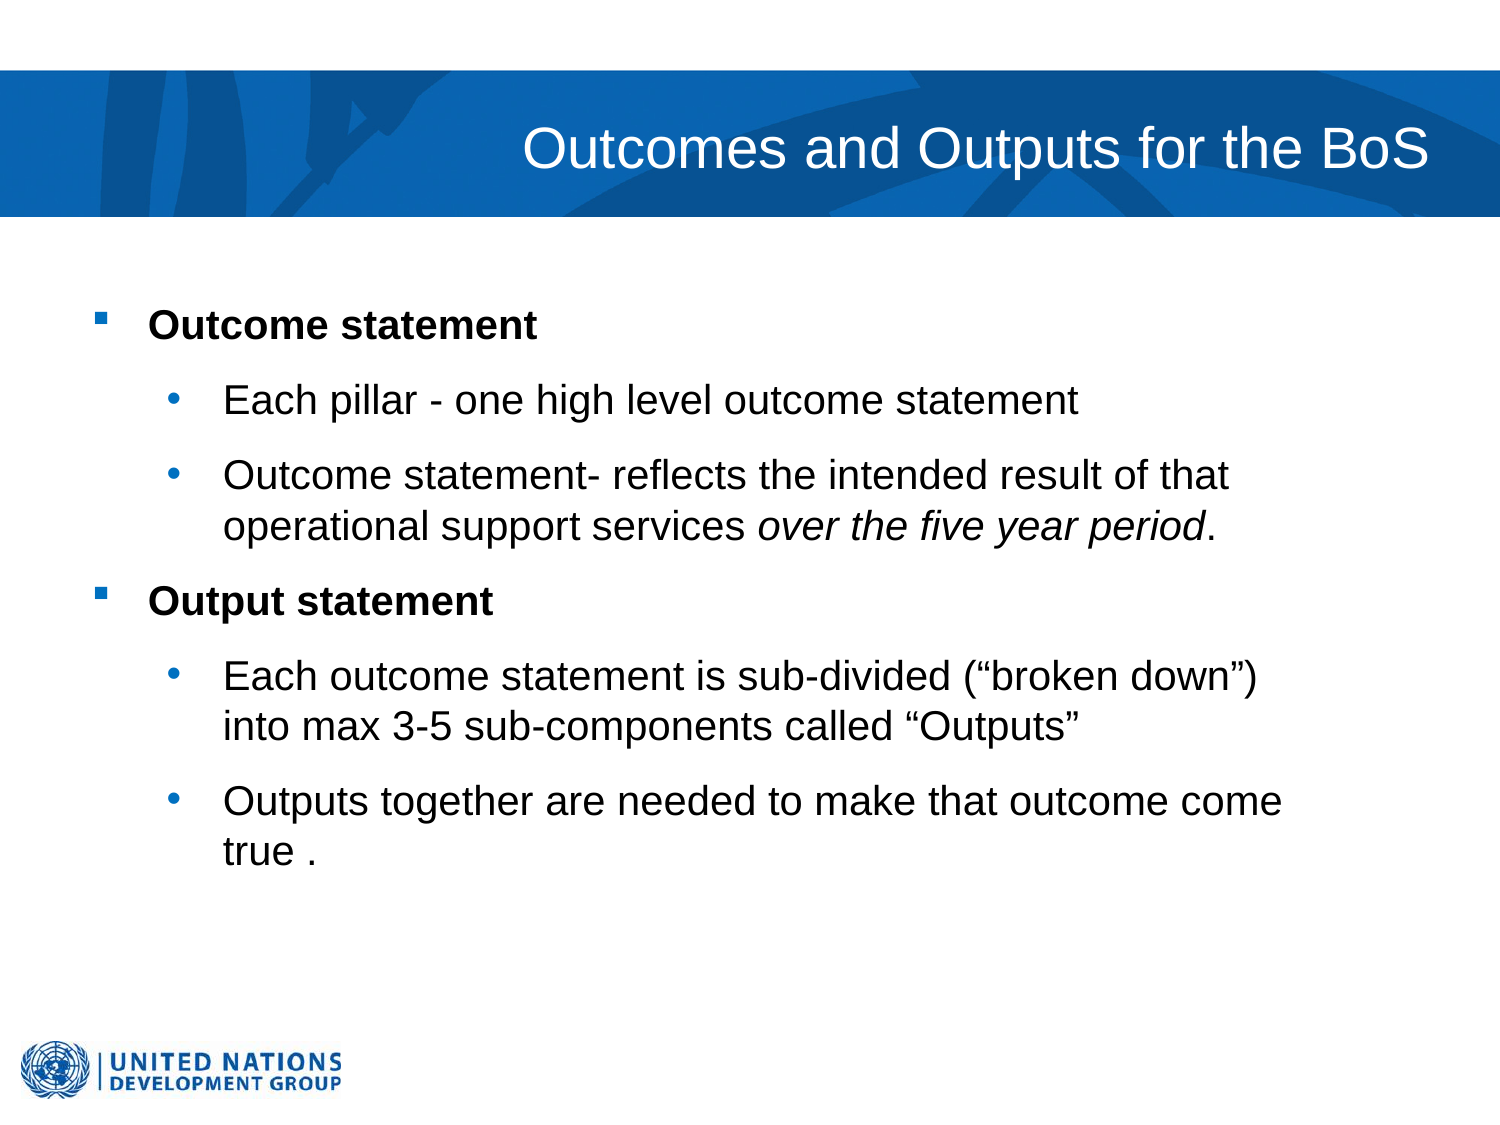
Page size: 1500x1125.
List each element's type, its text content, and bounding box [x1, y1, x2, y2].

picture [0, 70, 1500, 217]
picture [21, 1041, 341, 1099]
title Outcomes and Outputs for the BoS [171, 94, 1447, 195]
list Outcome statement Each pillar - one high level outcome statement Outcome statement- reflects the intended result of that operational support services over the five year period. Output statement Each outcome statement is sub-divided (“broken down”) into max 3-5 sub-components called “Outputs” Outputs together are needed to make that outcome come true . [76, 290, 1352, 966]
